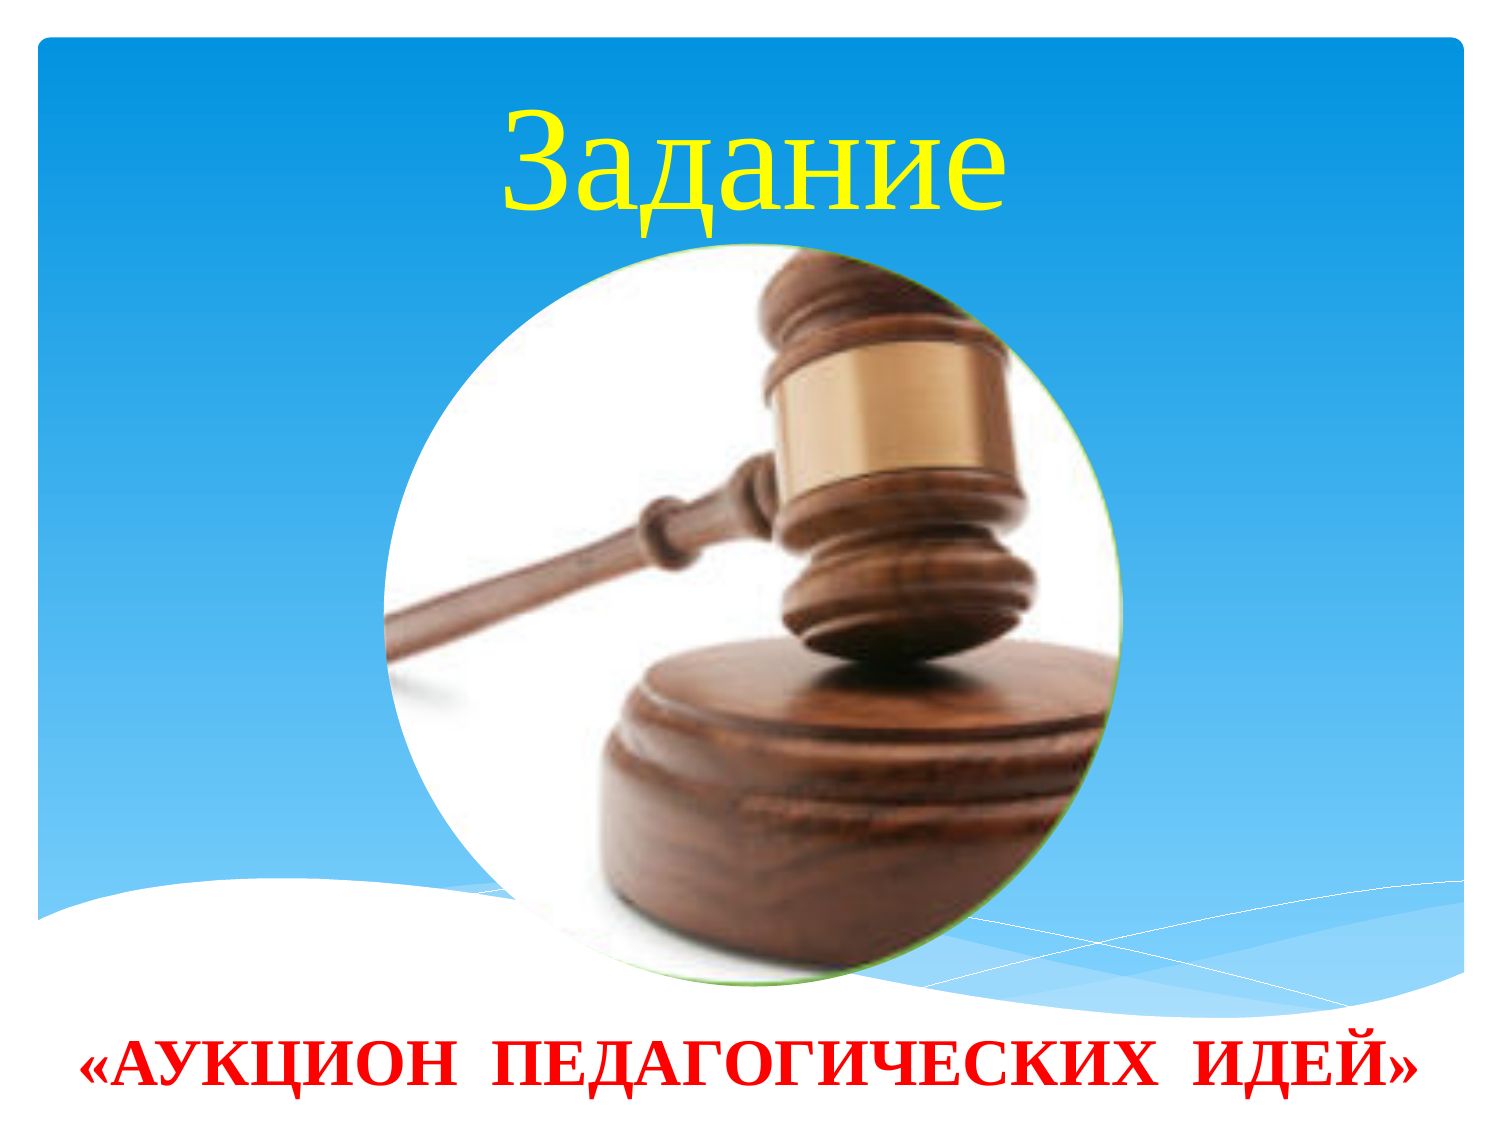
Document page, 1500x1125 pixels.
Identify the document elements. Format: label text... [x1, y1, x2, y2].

picture [383, 243, 1124, 987]
title Задание [135, 30, 1411, 248]
subtitle «АУКЦИОН ПЕДАГОГИЧЕСКИХ ИДЕЙ» [35, 1011, 1465, 1121]
